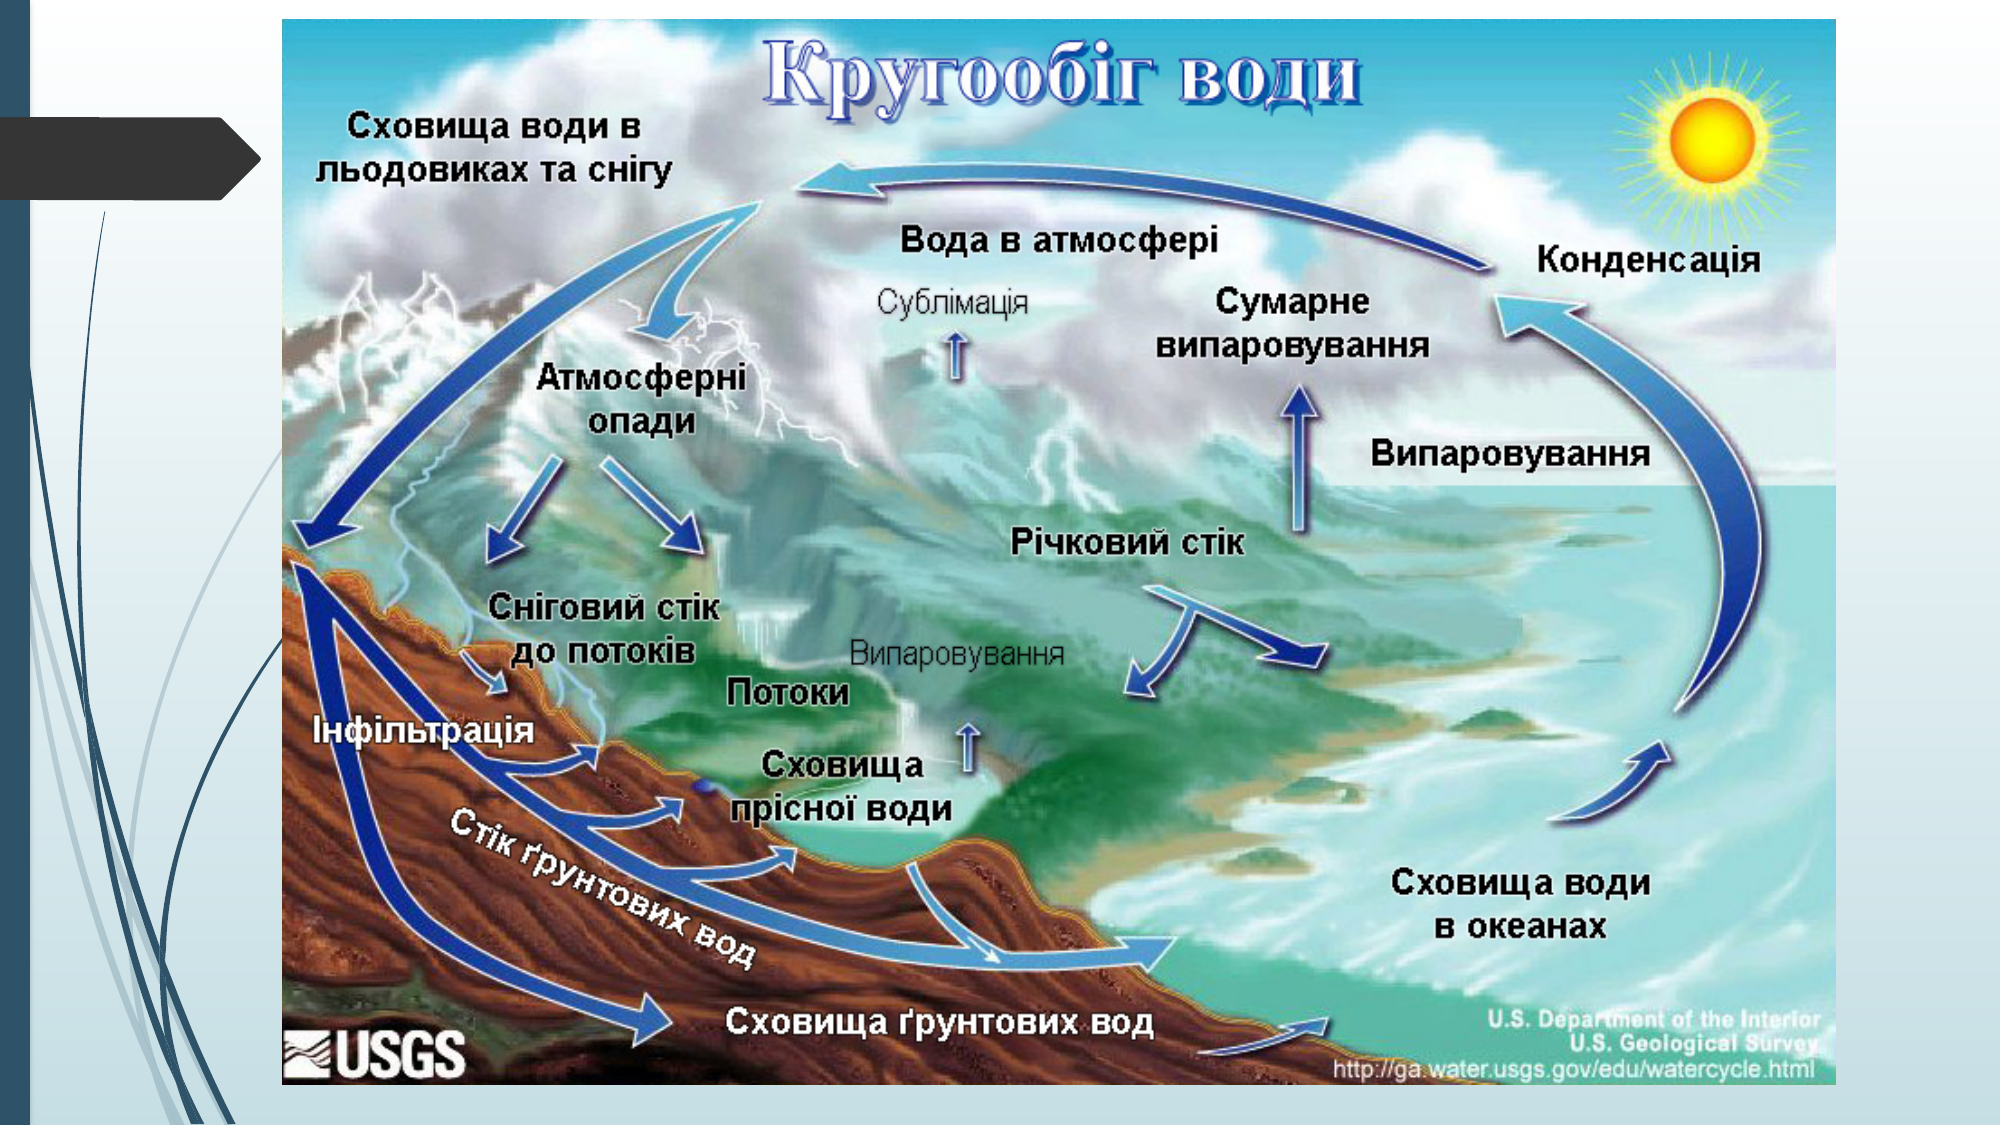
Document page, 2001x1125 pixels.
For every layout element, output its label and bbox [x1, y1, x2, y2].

picture [282, 19, 1836, 1085]
